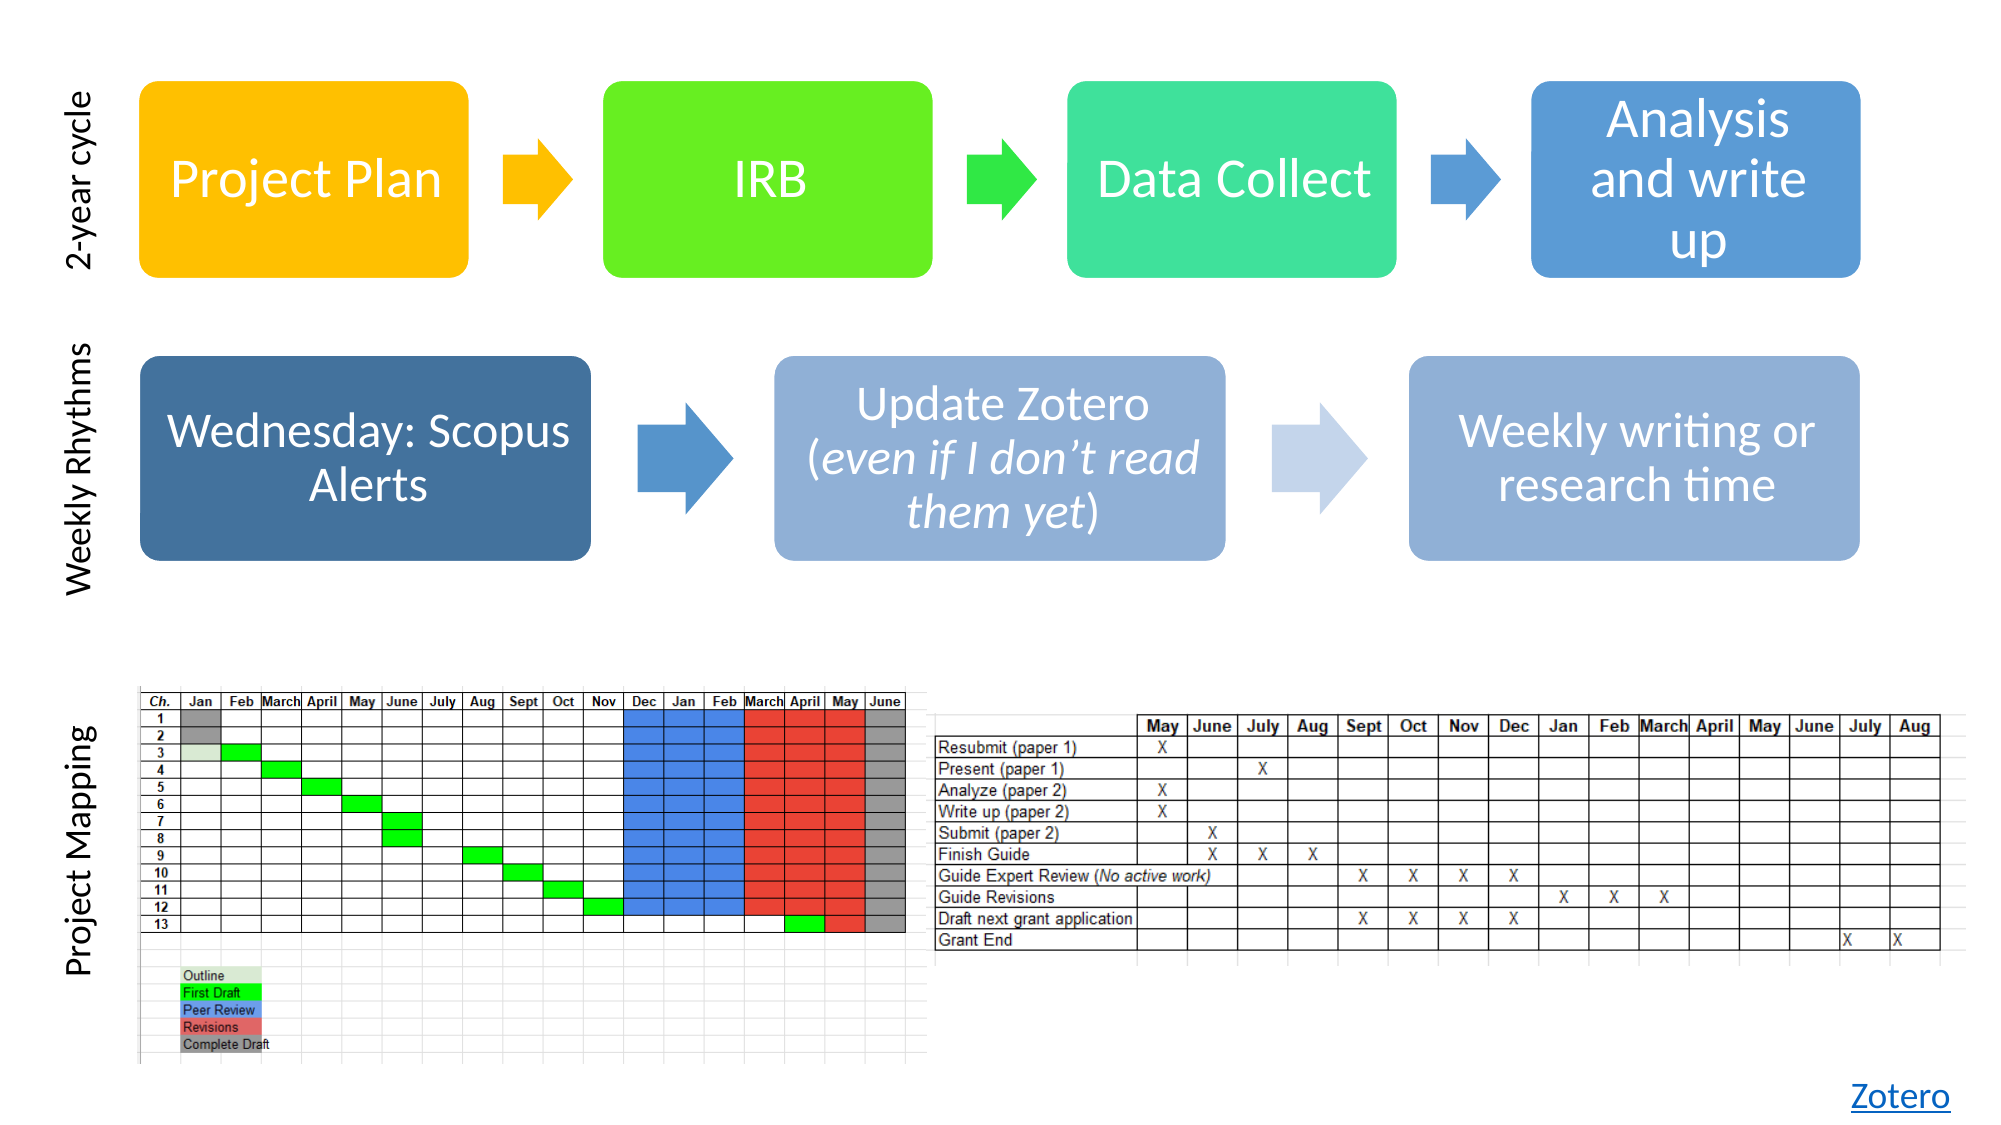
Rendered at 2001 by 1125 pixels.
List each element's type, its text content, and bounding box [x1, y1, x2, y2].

picture [137, 686, 1966, 1064]
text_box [137, 0, 1863, 359]
text_box Project Mapping [45, 686, 106, 993]
text_box 2-year cycle [45, 29, 106, 286]
text_box Weekly Rhythms [45, 305, 106, 612]
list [137, 359, 1863, 562]
text_box Zotero [1639, 1063, 1966, 1124]
